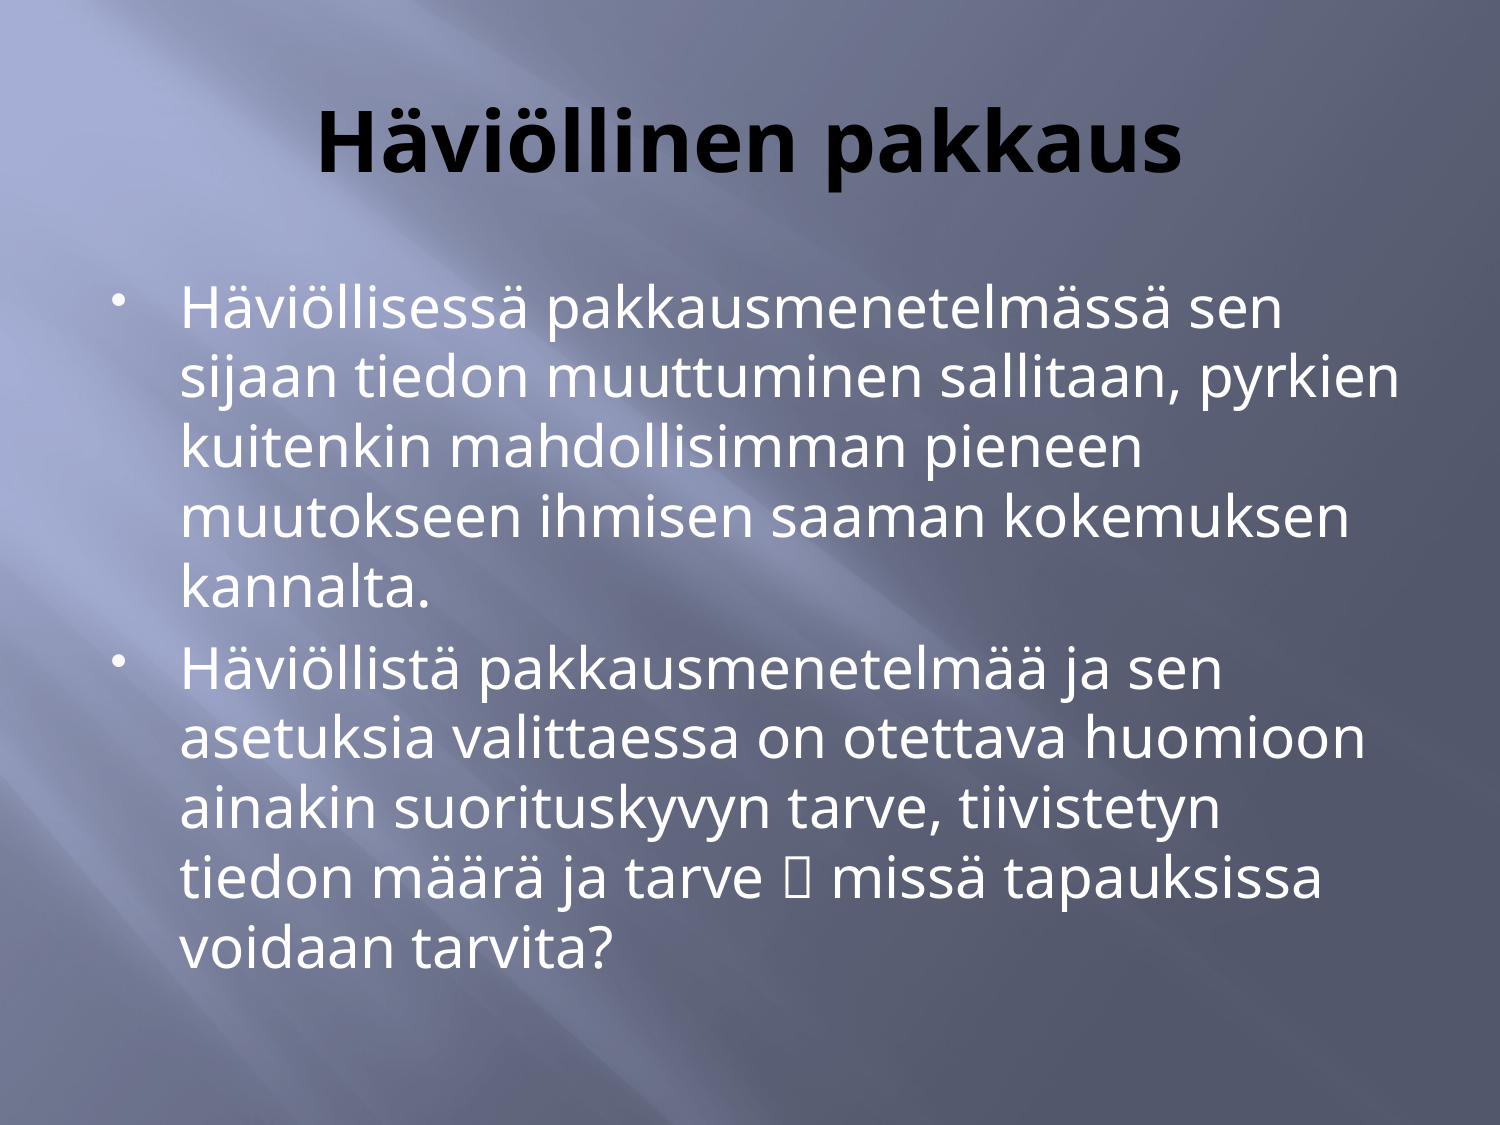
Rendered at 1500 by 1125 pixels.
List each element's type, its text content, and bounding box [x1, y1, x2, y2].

list Häviöllisessä pakkausmenetelmässä sen sijaan tiedon muuttuminen sallitaan, pyrkien kuitenkin mahdollisimman pieneen muutokseen ihmisen saaman kokemuksen kannalta. Häviöllistä pakkausmenetelmää ja sen asetuksia valittaessa on otettava huomioon ainakin suorituskyvyn tarve, tiivistetyn tiedon määrä ja tarve  missä tapauksissa voidaan tarvita? [75, 262, 1425, 1035]
title Häviöllinen pakkaus [75, 45, 1425, 233]
